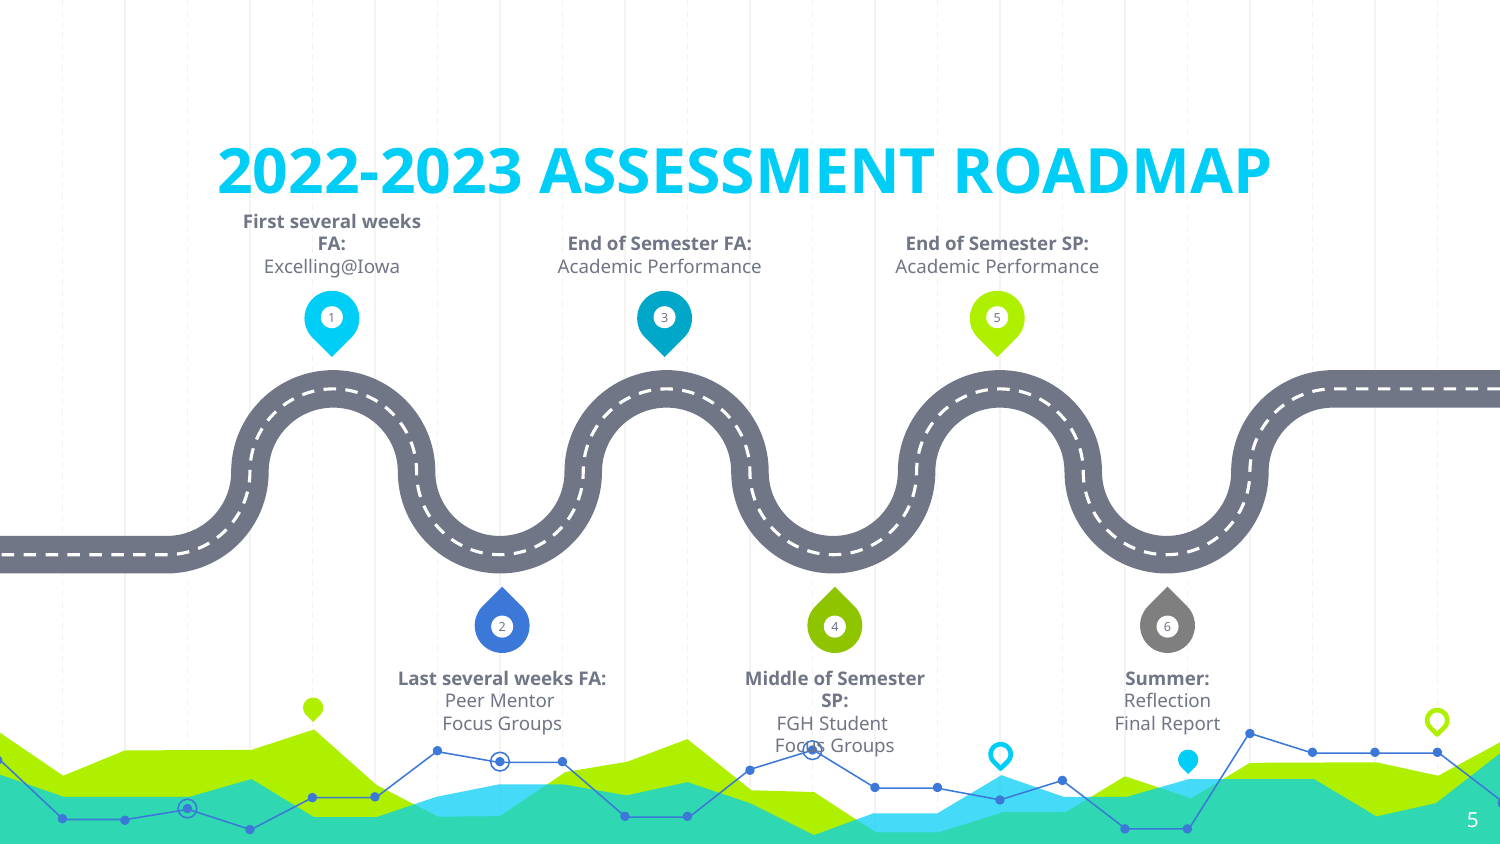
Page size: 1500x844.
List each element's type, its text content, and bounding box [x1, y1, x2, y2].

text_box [625, 279, 704, 358]
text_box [958, 279, 1037, 358]
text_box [463, 586, 542, 665]
text_box Middle of Semester SP: FGH Student Focus Groups [729, 666, 941, 755]
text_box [1128, 586, 1207, 665]
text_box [292, 279, 371, 358]
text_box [795, 586, 874, 665]
text_box First several weeks FA: Excelling@Iowa [226, 189, 438, 278]
text_box End of Semester FA: Academic Performance [553, 189, 765, 278]
title 2022-2023 ASSESSMENT ROADMAP [171, 103, 1320, 222]
text_box [0, 388, 1500, 555]
text_box Summer: Reflection Final Report [1062, 666, 1273, 755]
slide_number 5 [1403, 791, 1494, 844]
text_box End of Semester SP: Academic Performance [891, 189, 1103, 278]
text_box Last several weeks FA: Peer Mentor Focus Groups [396, 666, 608, 755]
